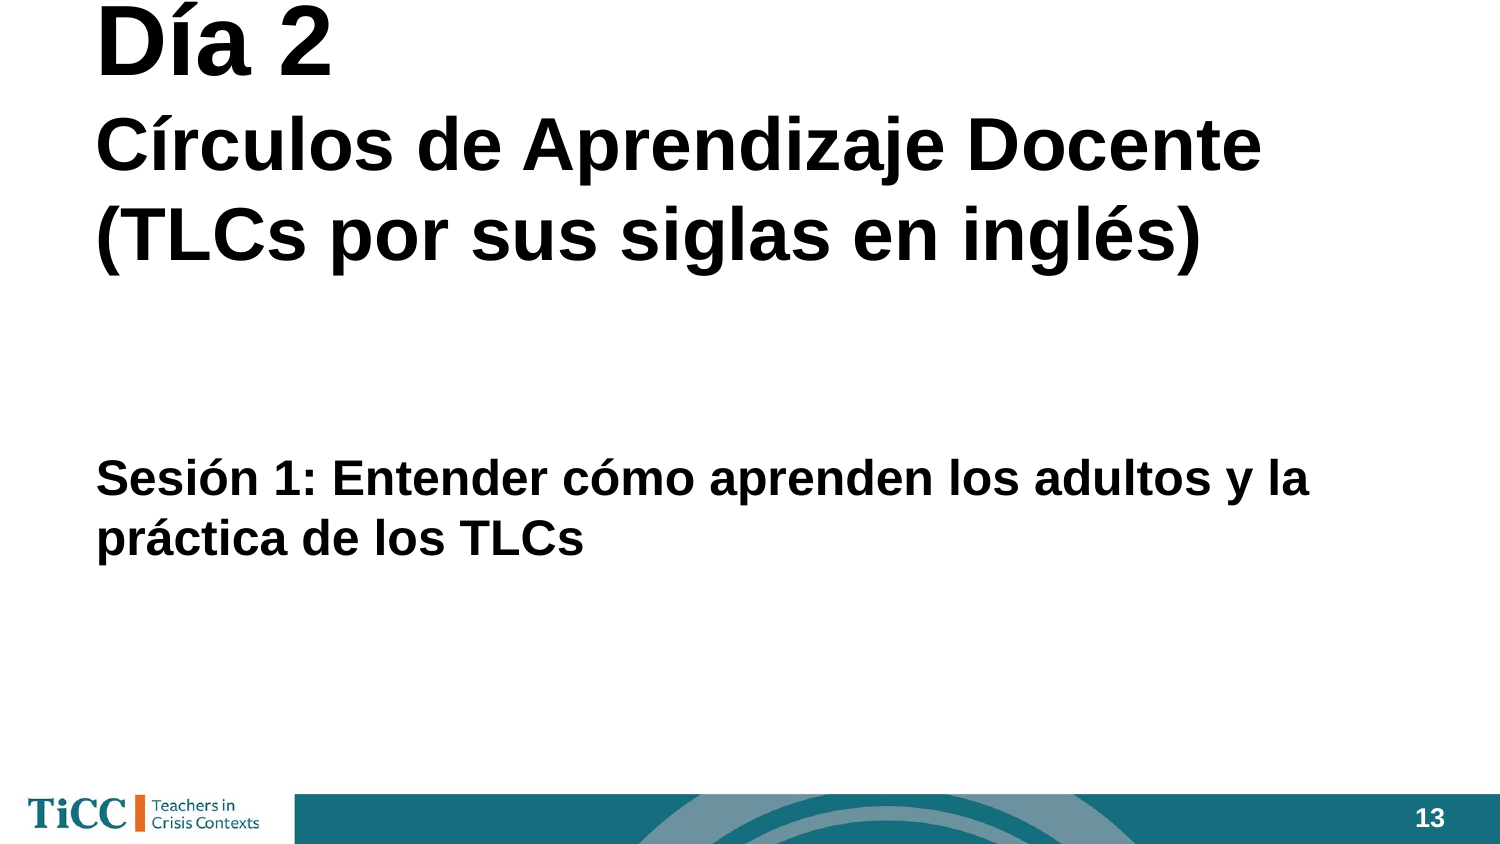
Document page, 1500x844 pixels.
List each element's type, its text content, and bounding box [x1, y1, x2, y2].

title Día 2 Círculos de Aprendizaje Docente (TLCs por sus siglas en inglés) [80, 14, 1356, 291]
slide_number ‹#› [1122, 794, 1460, 840]
subtitle Sesión 1: Entender cómo aprenden los adultos y la práctica de los TLCs [80, 447, 1356, 565]
picture [0, 0, 1500, 844]
